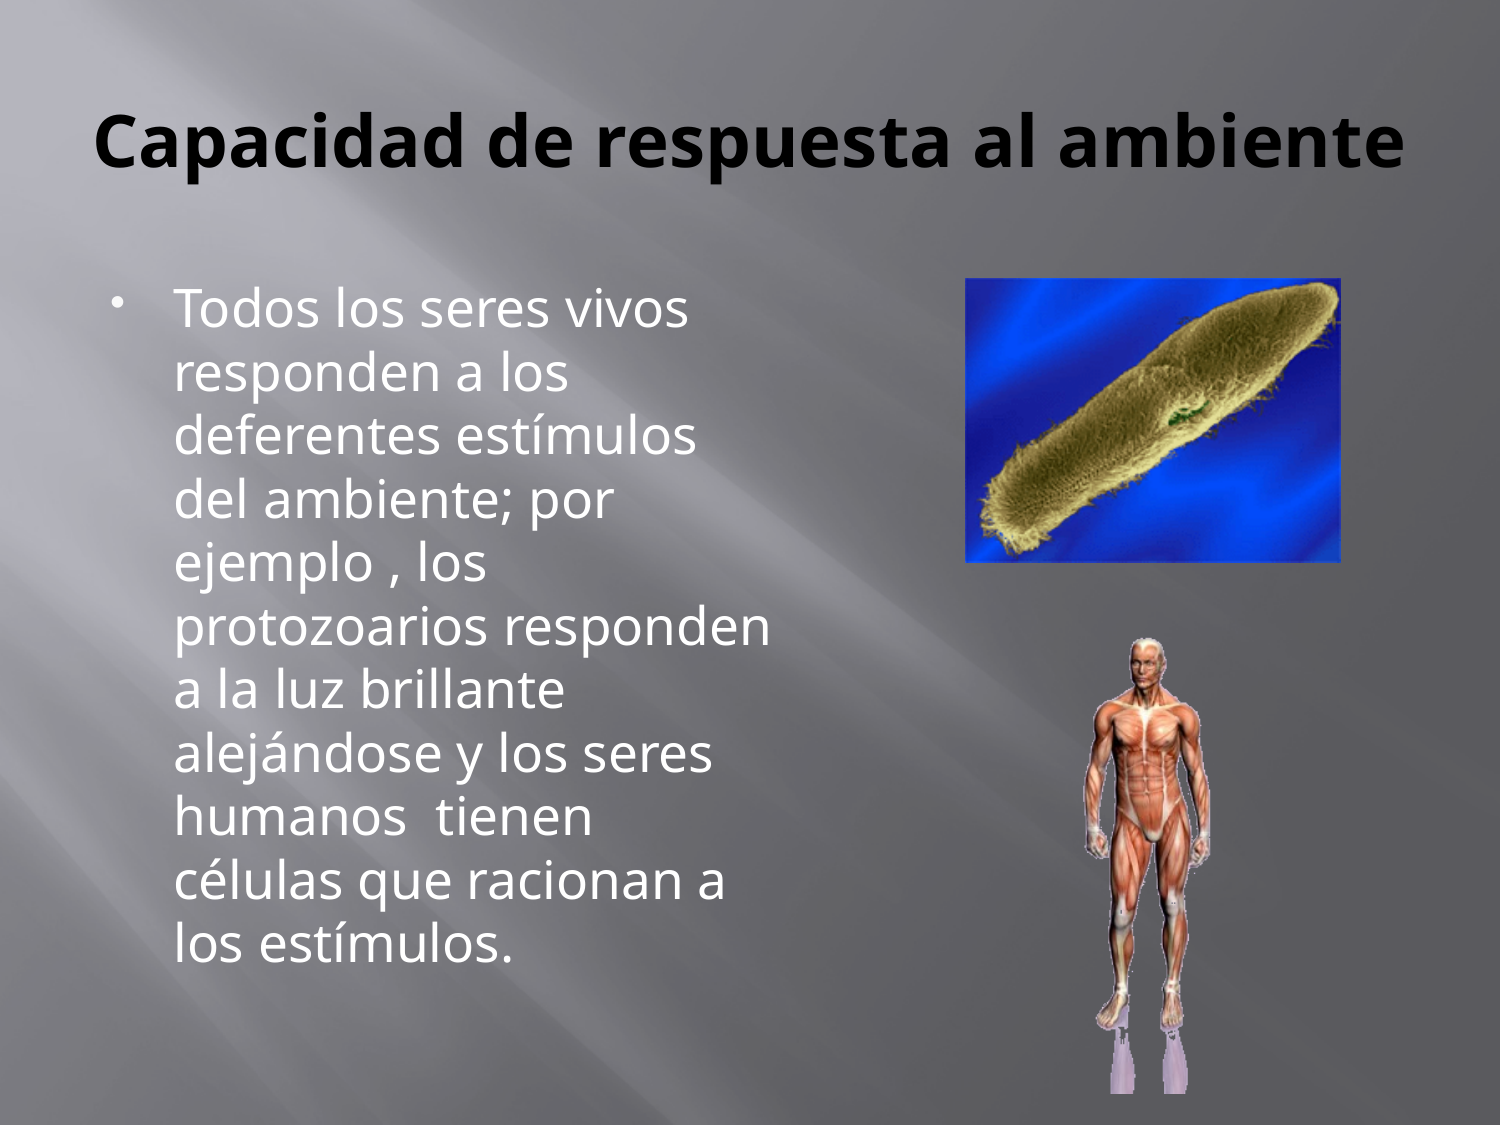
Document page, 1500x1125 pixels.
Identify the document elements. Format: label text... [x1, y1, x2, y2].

list Todos los seres vivos responden a los deferentes estímulos del ambiente; por ejemplo , los protozoarios responden a la luz brillante alejándose y los seres humanos tienen células que racionan a los estímulos. [76, 267, 788, 1040]
picture [965, 278, 1341, 563]
title Capacidad de respuesta al ambiente [75, 45, 1425, 233]
picture [974, 597, 1347, 1095]
